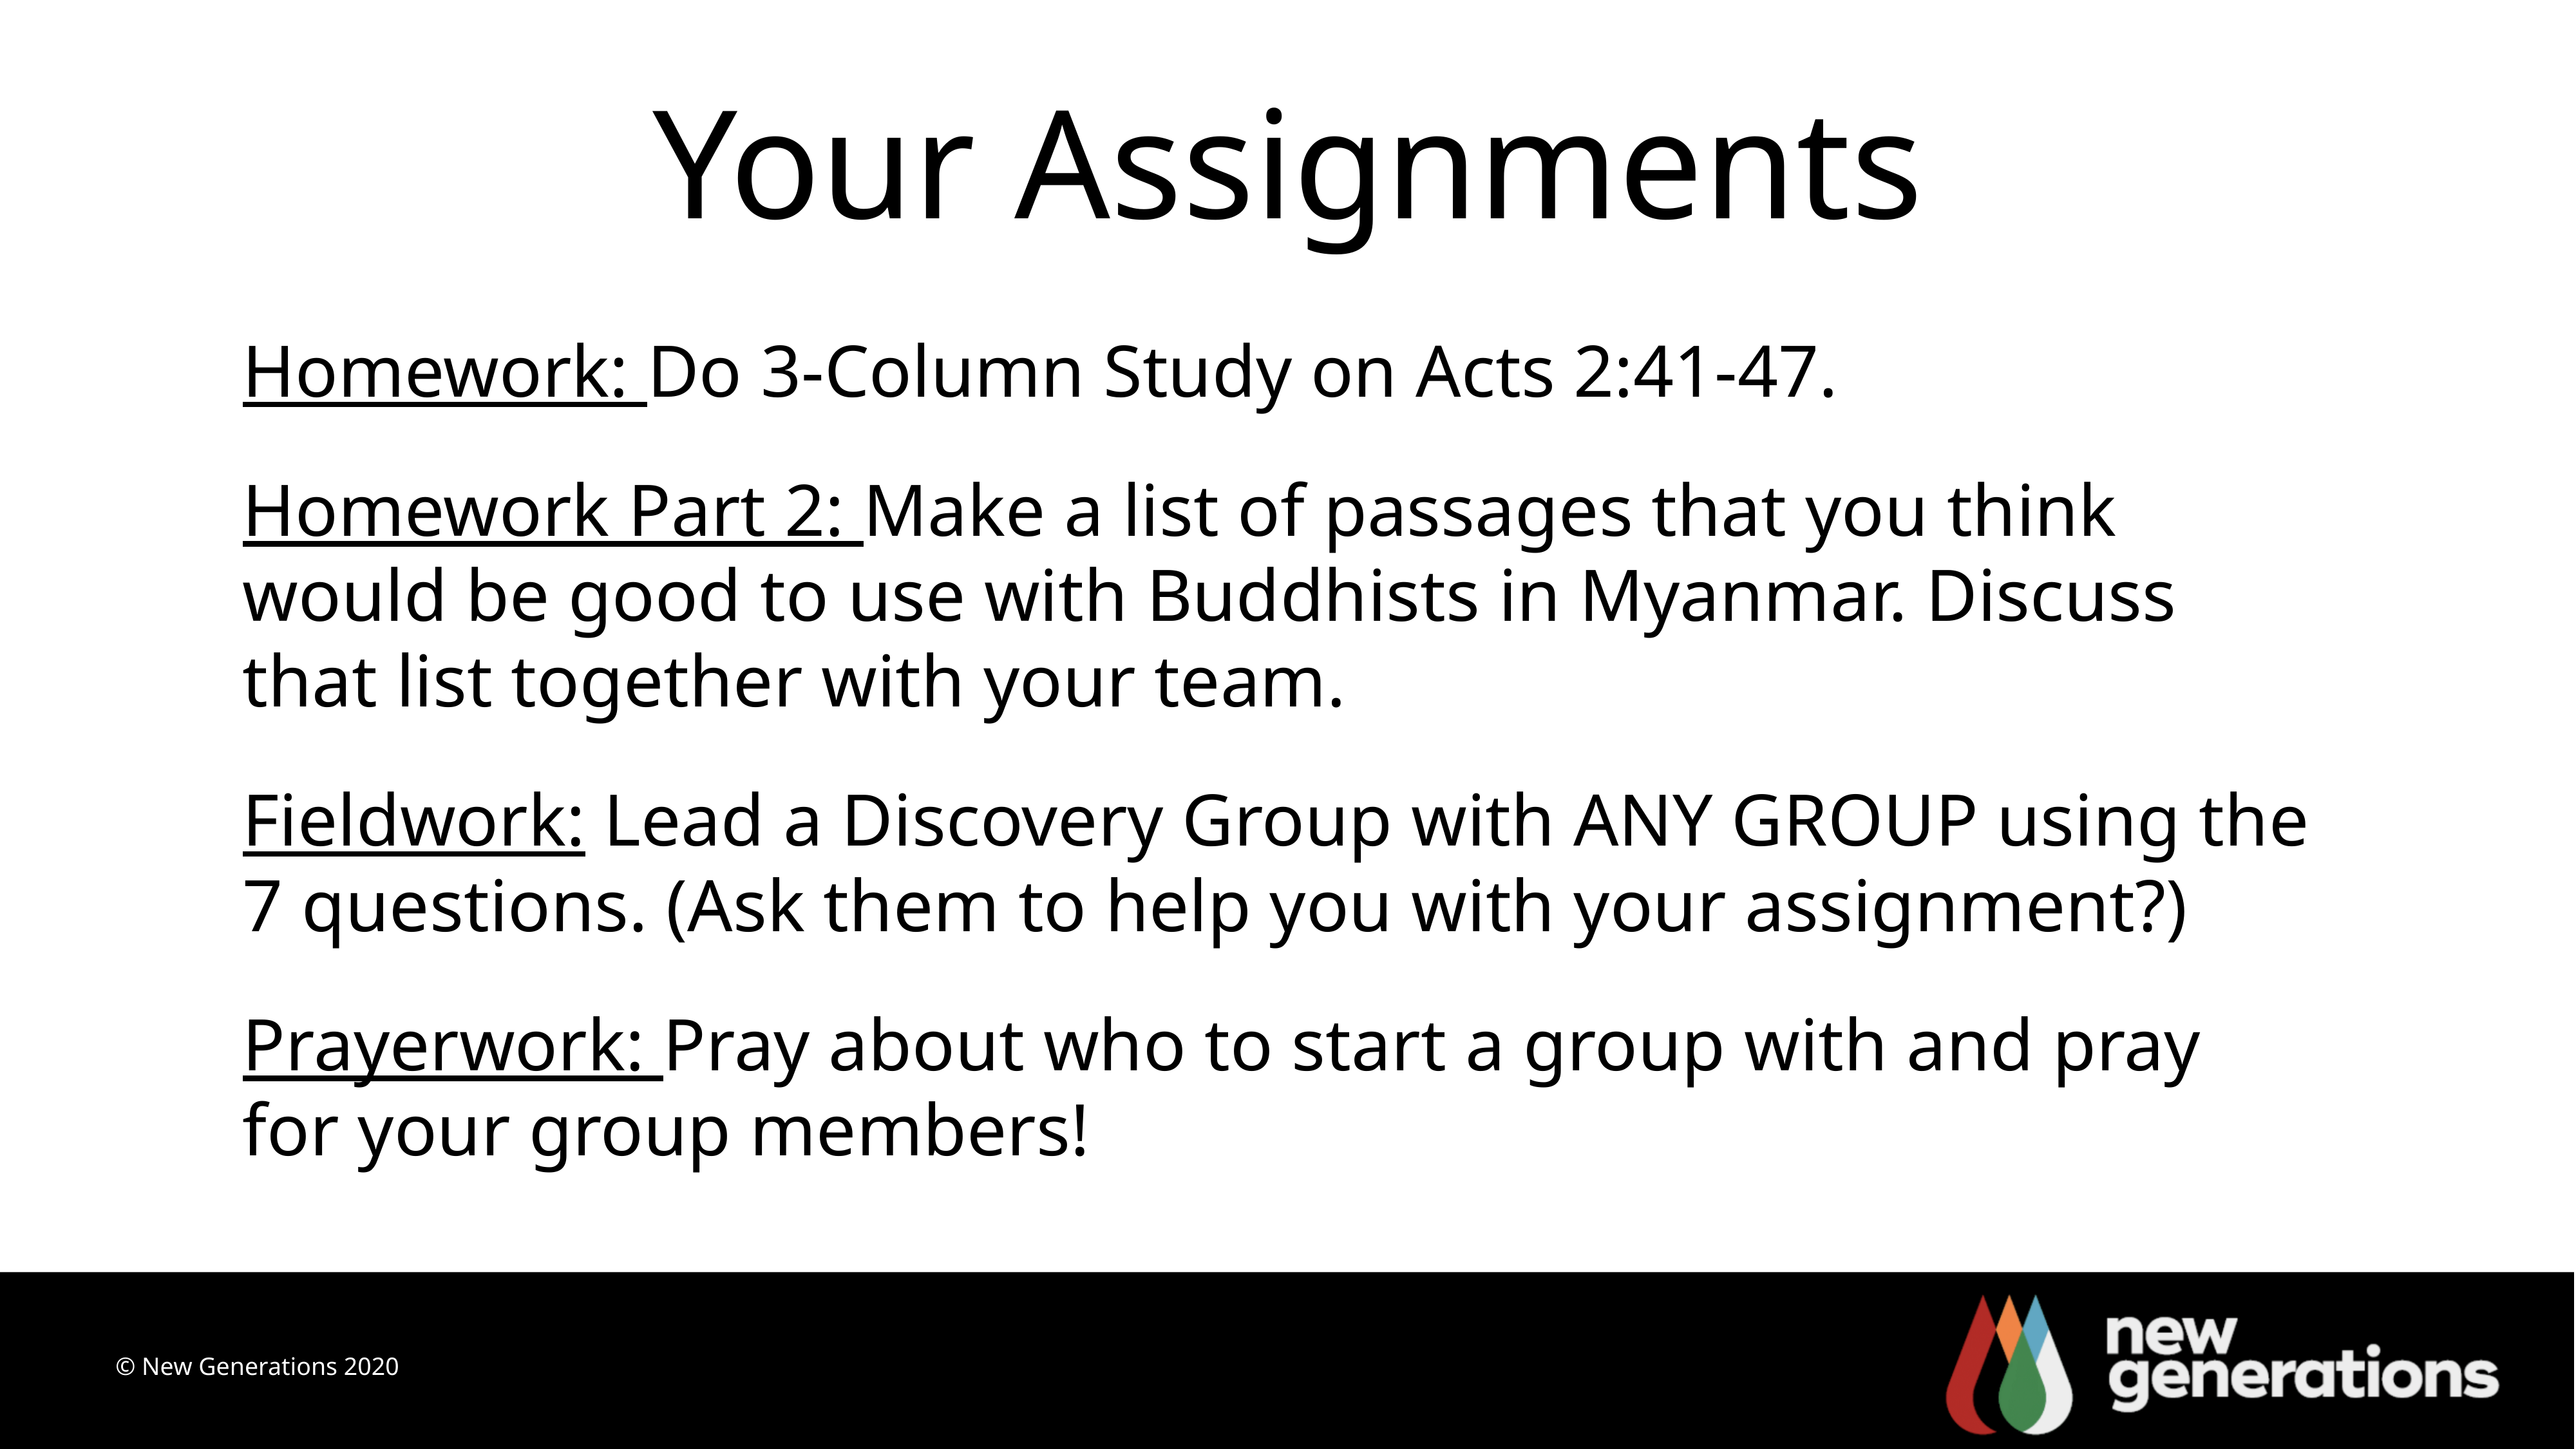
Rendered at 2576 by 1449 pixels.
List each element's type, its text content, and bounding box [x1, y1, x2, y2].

title Your Assignments [178, 37, 2398, 279]
list Homework: Do 3-Column Study on Acts 2:41-47. Homework Part 2: Make a list of passages that you think would be good to use with Buddhists in Myanmar. Discuss that list together with your team. Fieldwork: Lead a Discovery Group with ANY GROUP using the 7 questions. (Ask them to help you with your assignment?) Prayerwork: Pray about who to start a group with and pray for your group members! [178, 319, 2321, 1251]
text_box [0, 1272, 2575, 1449]
